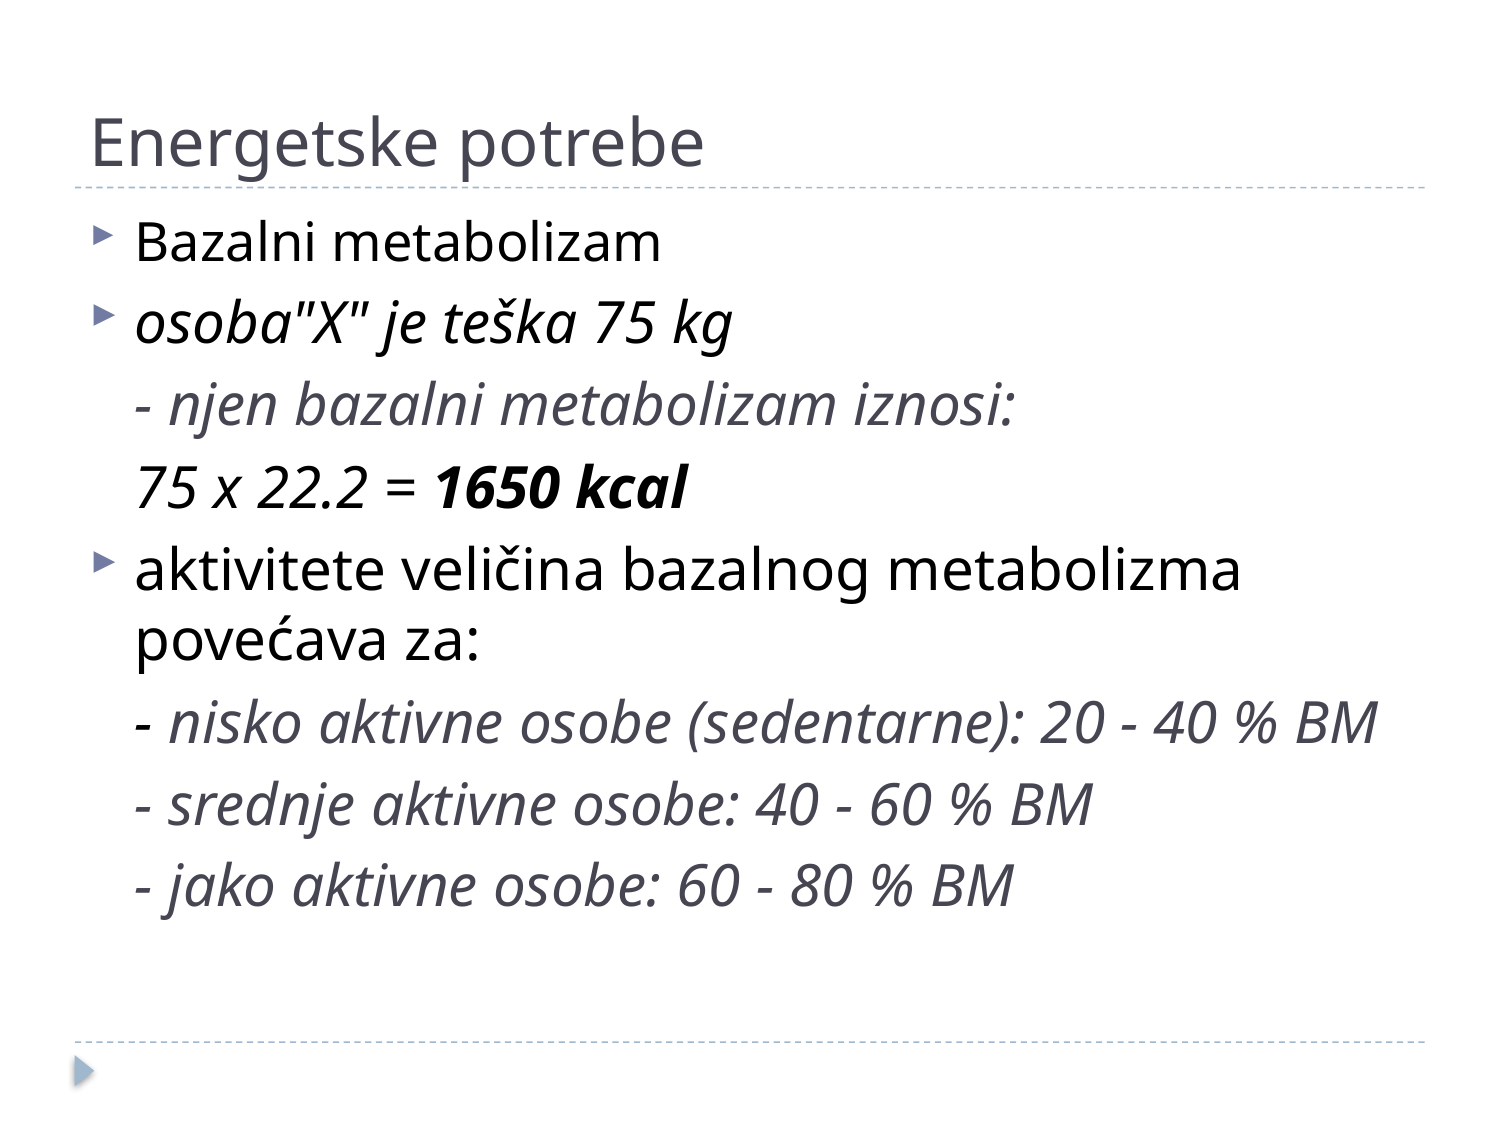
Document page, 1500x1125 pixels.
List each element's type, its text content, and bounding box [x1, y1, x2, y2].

list Bazalni metabolizam osoba"X" je teška 75 kg - njen bazalni metabolizam iznosi: 75 x 22.2 = 1650 kcal aktivitete veličina bazalnog metabolizma povećava za: - nisko aktivne osobe (sedentarne): 20 - 40 % BM - srednje aktivne osobe: 40 - 60 % BM - jako aktivne osobe: 60 - 80 % BM [75, 200, 1425, 1010]
title Energetske potrebe [75, 24, 1425, 188]
